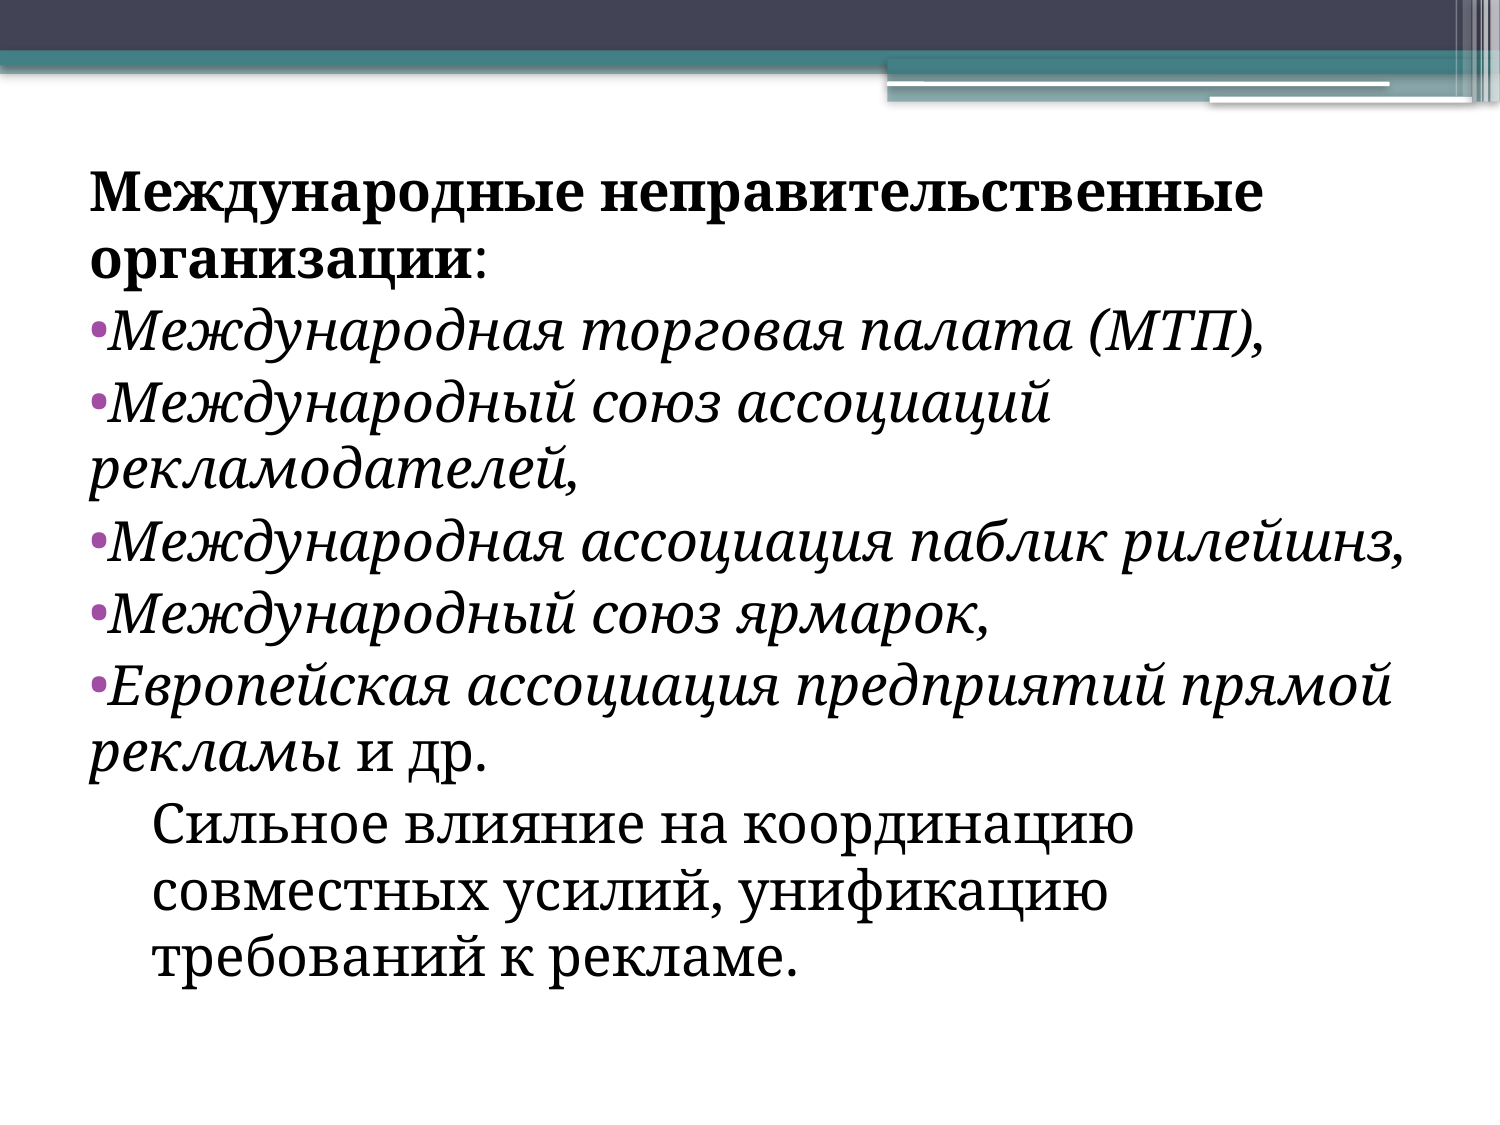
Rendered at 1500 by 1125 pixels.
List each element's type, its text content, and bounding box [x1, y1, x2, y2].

list Международные неправительственные организации: Международная торговая палата (МТП), Международный союз ассоциаций рекламодателей, Международная ассоциация паблик рилейшнз, Международный союз ярмарок, Европейская ассоциация предприятий прямой рекламы и др. Сильное влияние на координацию совместных усилий, унификацию требований к рекламе. [75, 149, 1425, 1005]
